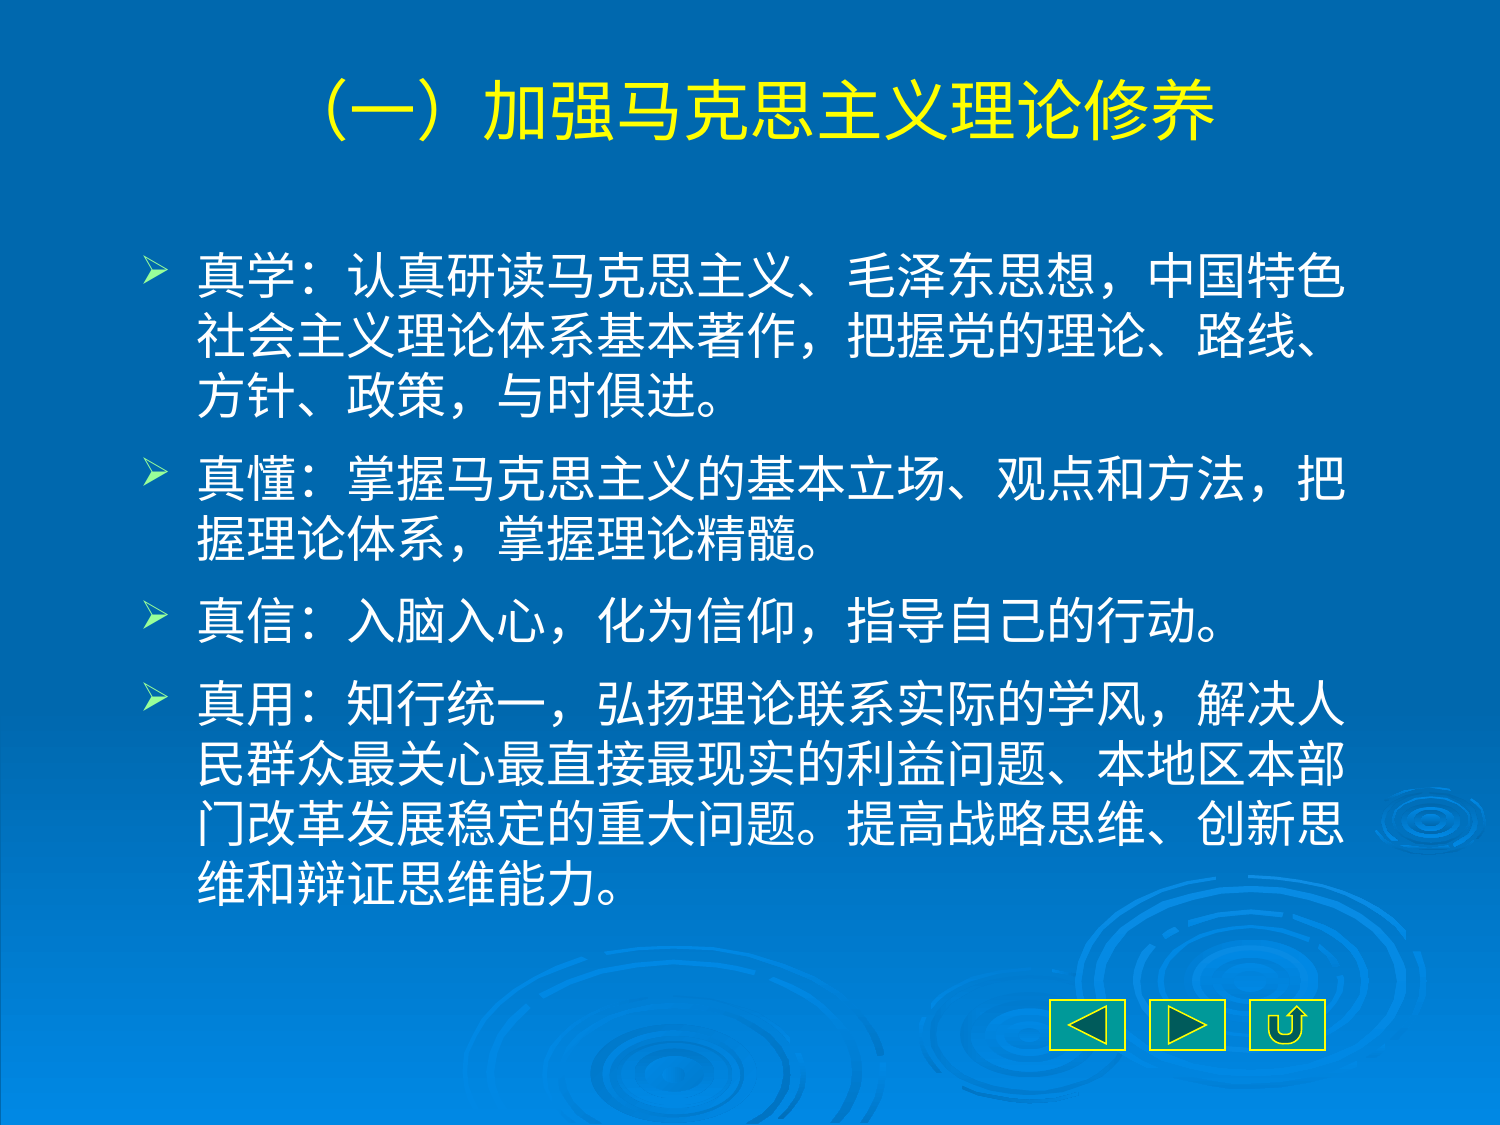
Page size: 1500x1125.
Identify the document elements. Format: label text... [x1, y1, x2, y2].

text_box [1049, 999, 1125, 1051]
title （一）加强马克思主义理论修养 [74, 37, 1426, 180]
text_box [1249, 999, 1325, 1051]
list 真学：认真研读马克思主义、毛泽东思想，中国特色社会主义理论体系基本著作，把握党的理论、路线、方针、政策，与时俱进。 真懂：掌握马克思主义的基本立场、观点和方法，把握理论体系，掌握理论精髓。 真信：入脑入心，化为信仰，指导自己的行动。 真用：知行统一，弘扬理论联系实际的学风，解决人民群众最关心最直接最现实的利益问题、本地区本部门改革发展稳定的重大问题。提高战略思维、创新思维和辩证思维能力。 [124, 237, 1401, 951]
text_box [1149, 999, 1225, 1051]
